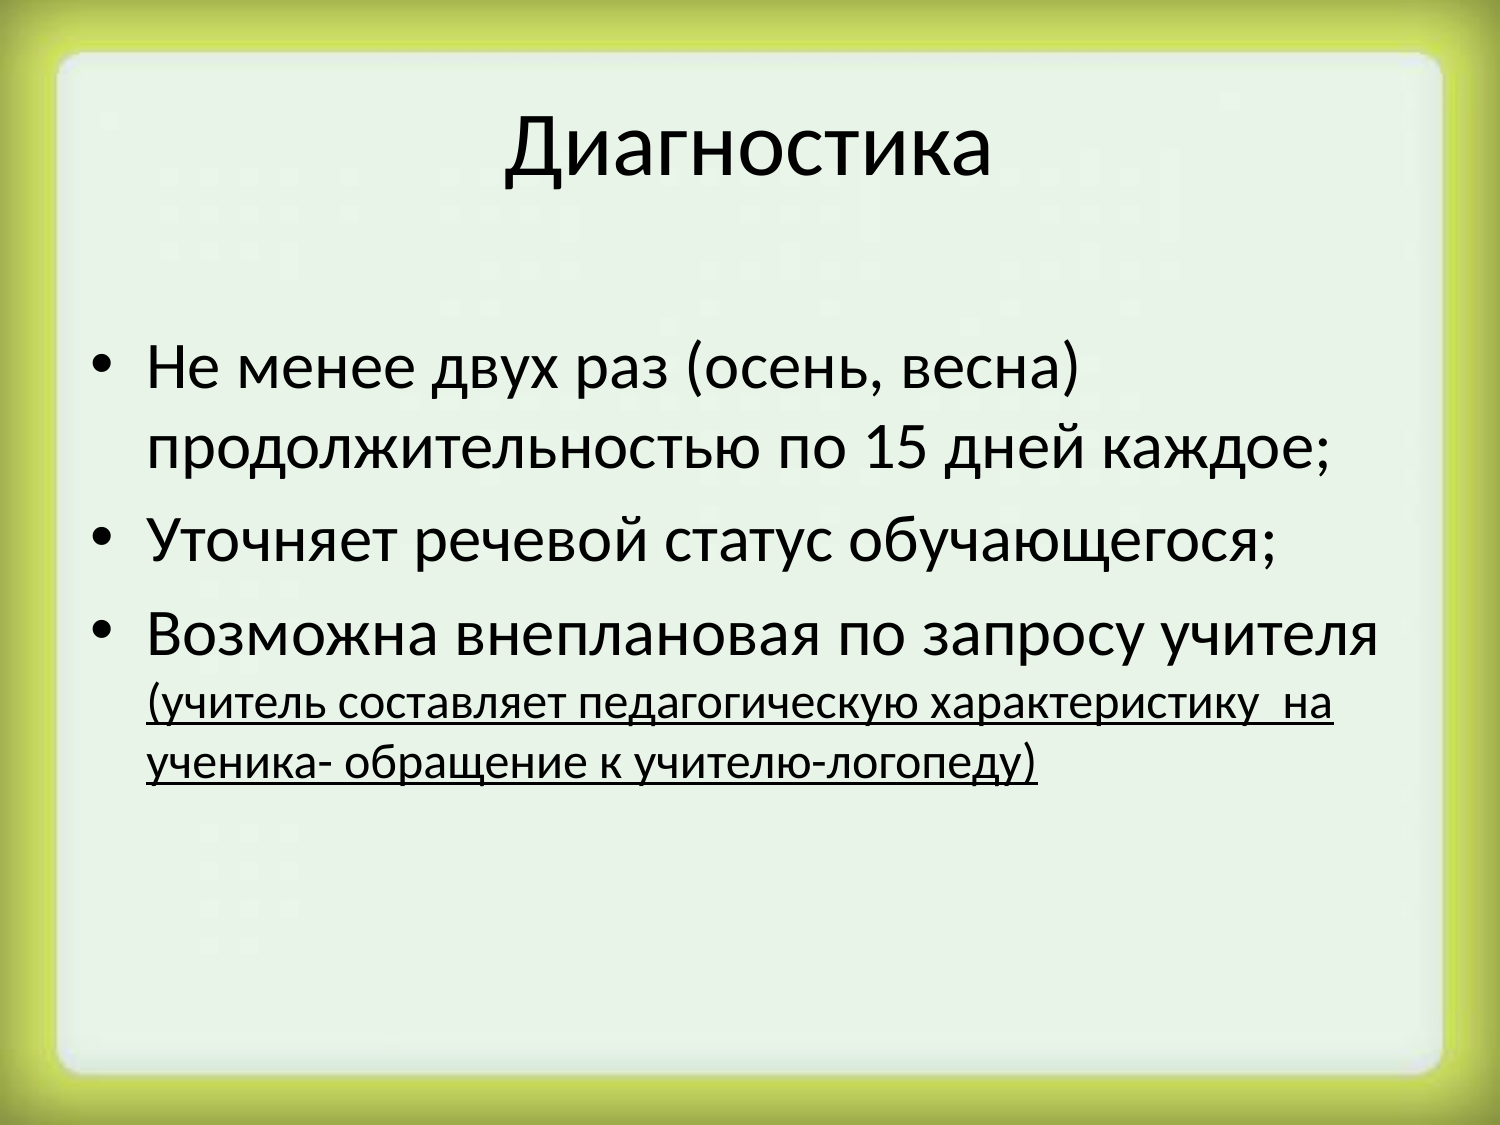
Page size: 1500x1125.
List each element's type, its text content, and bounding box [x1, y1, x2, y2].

list Не менее двух раз (осень, весна) продолжительностью по 15 дней каждое; Уточняет речевой статус обучающегося; Возможна внеплановая по запросу учителя (учитель составляет педагогическую характеристику на ученика- обращение к учителю-логопеду) [75, 314, 1425, 1005]
title Диагностика [75, 45, 1425, 233]
picture [0, 0, 1500, 1125]
